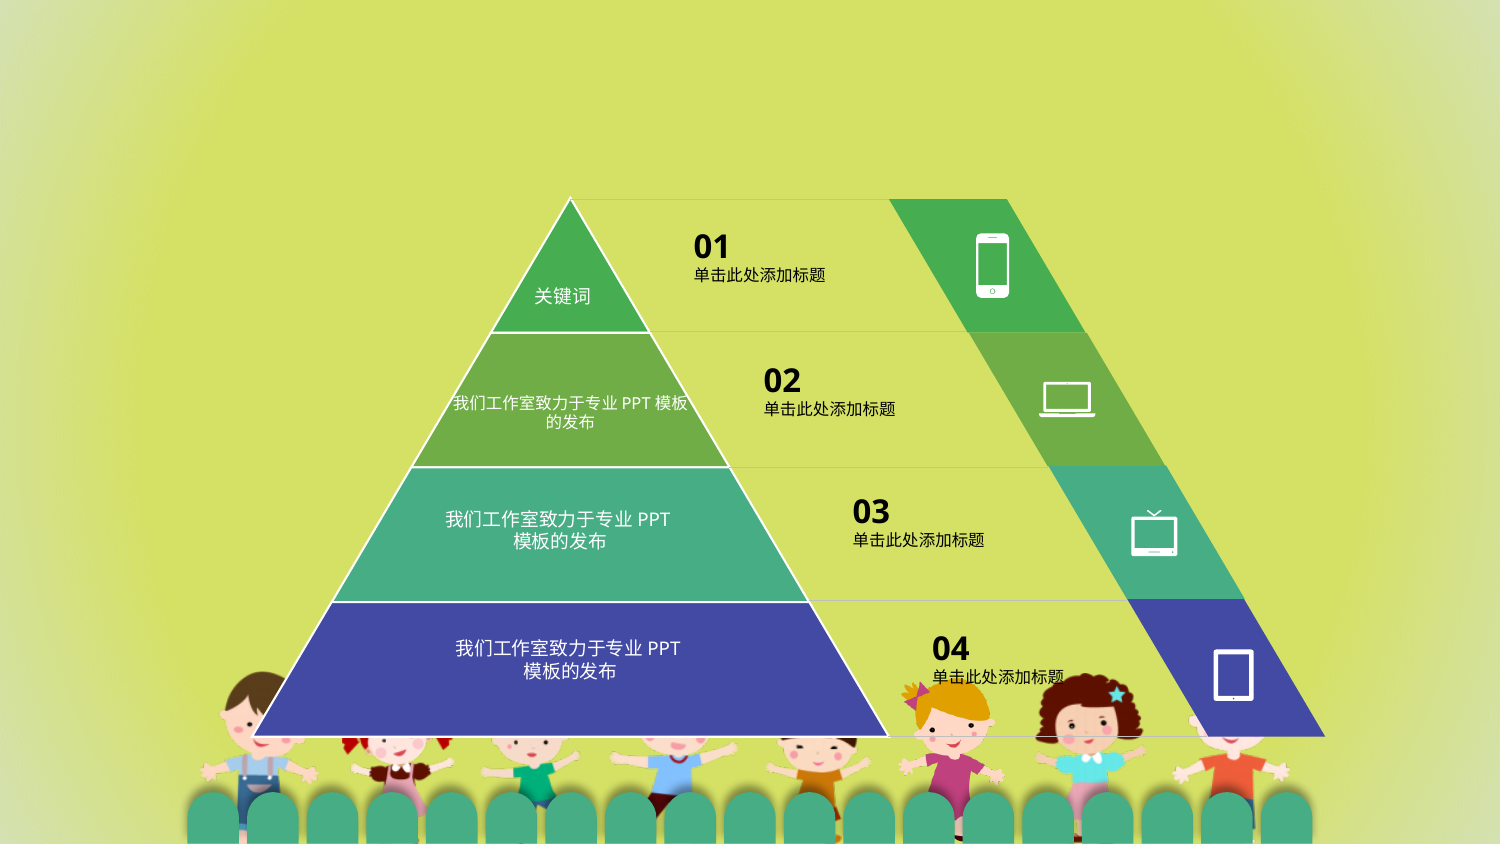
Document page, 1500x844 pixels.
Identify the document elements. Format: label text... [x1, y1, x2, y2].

text_box [976, 233, 1010, 298]
text_box [1043, 381, 1091, 412]
text_box 03 单击此处添加标题 [837, 482, 1099, 557]
picture [0, 0, 1500, 844]
text_box [1125, 598, 1328, 738]
text_box [1213, 649, 1254, 701]
text_box [250, 601, 891, 738]
text_box [887, 198, 1086, 331]
text_box [1039, 413, 1096, 418]
text_box 我们工作室致力于专业PPT模板的发布 [435, 387, 705, 456]
text_box [1147, 510, 1162, 517]
text_box [457, 331, 684, 387]
text_box 我们工作室致力于专业PPT模板的发布 [425, 502, 695, 571]
text_box [522, 195, 619, 277]
text_box [331, 466, 810, 601]
text_box 04 单击此处添加标题 [917, 620, 1178, 695]
text_box 关键词 [520, 277, 628, 315]
text_box [1131, 516, 1178, 557]
text_box 02 单击此处添加标题 [748, 352, 1010, 427]
text_box [490, 281, 651, 331]
text_box [410, 423, 730, 466]
text_box [1046, 464, 1247, 600]
text_box [967, 331, 1166, 467]
text_box 01 单击此处添加标题 [678, 217, 940, 292]
text_box 我们工作室致力于专业PPT模板的发布 [435, 631, 705, 700]
